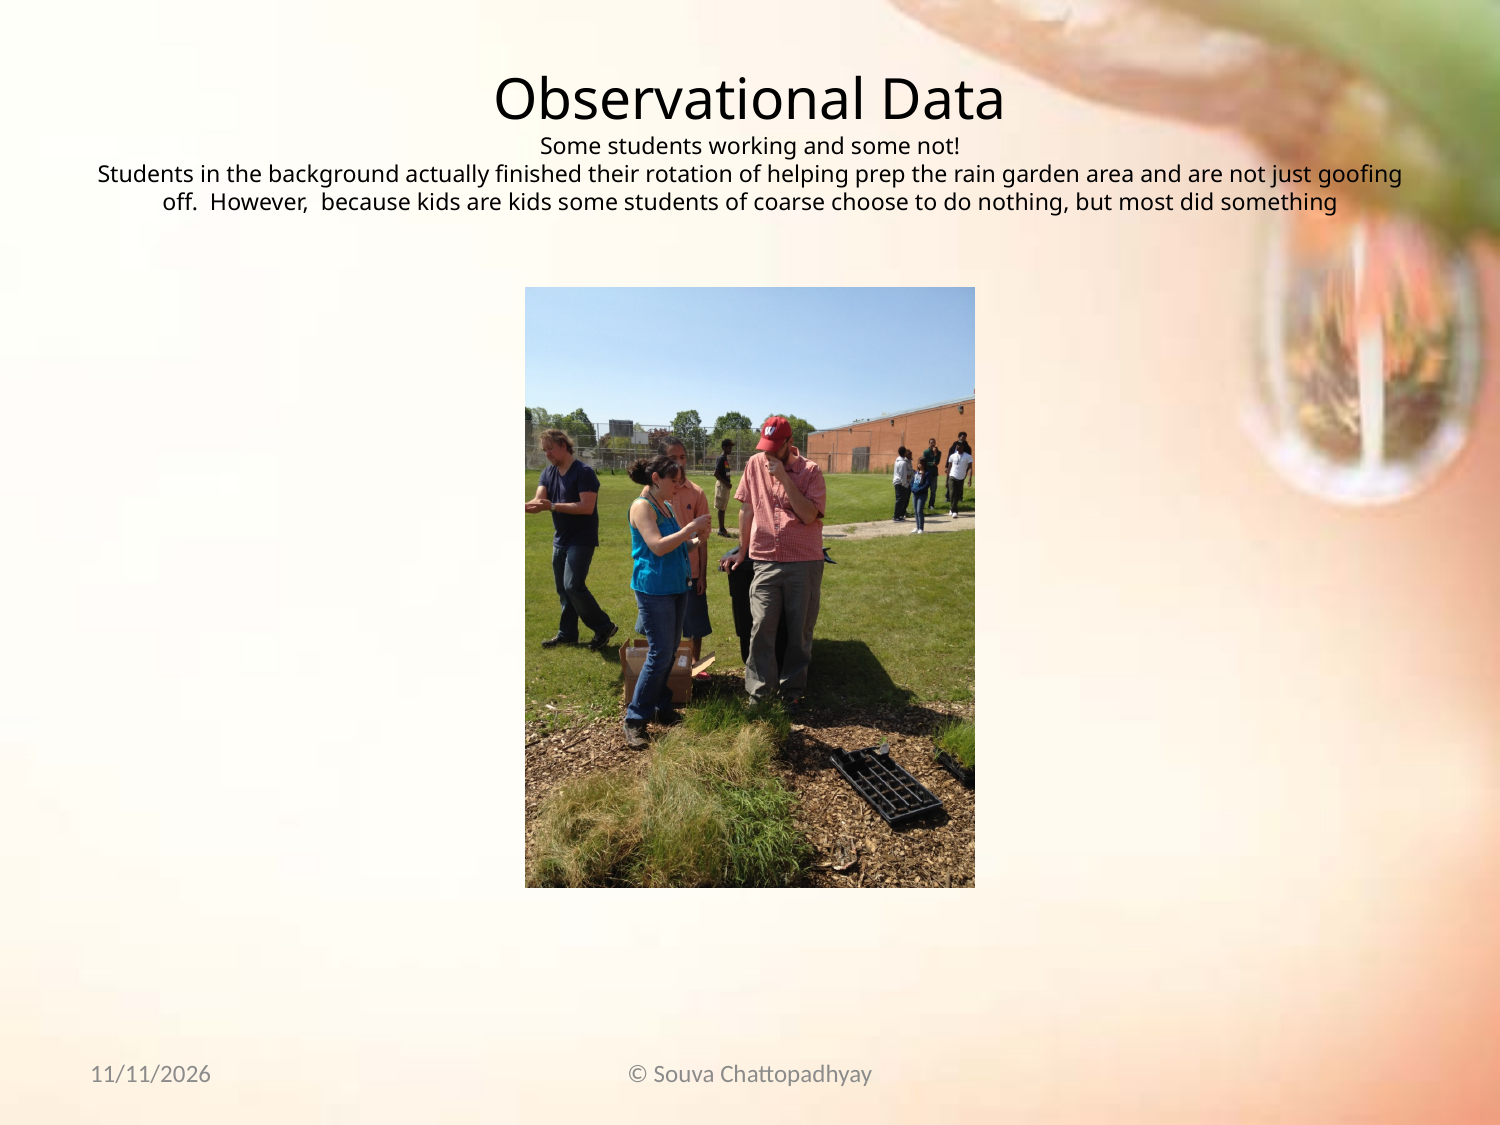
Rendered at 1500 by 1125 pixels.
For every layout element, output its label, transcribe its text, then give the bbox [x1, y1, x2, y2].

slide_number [75, 1042, 425, 1103]
footer © Souva Chattopadhyay [512, 1042, 988, 1103]
title Observational Data Some students working and some not! Students in the background actually finished their rotation of helping prep the rain garden area and are not just goofing off. However, because kids are kids some students of coarse choose to do nothing, but most did something [75, 45, 1425, 233]
picture [0, 0, 1500, 1125]
